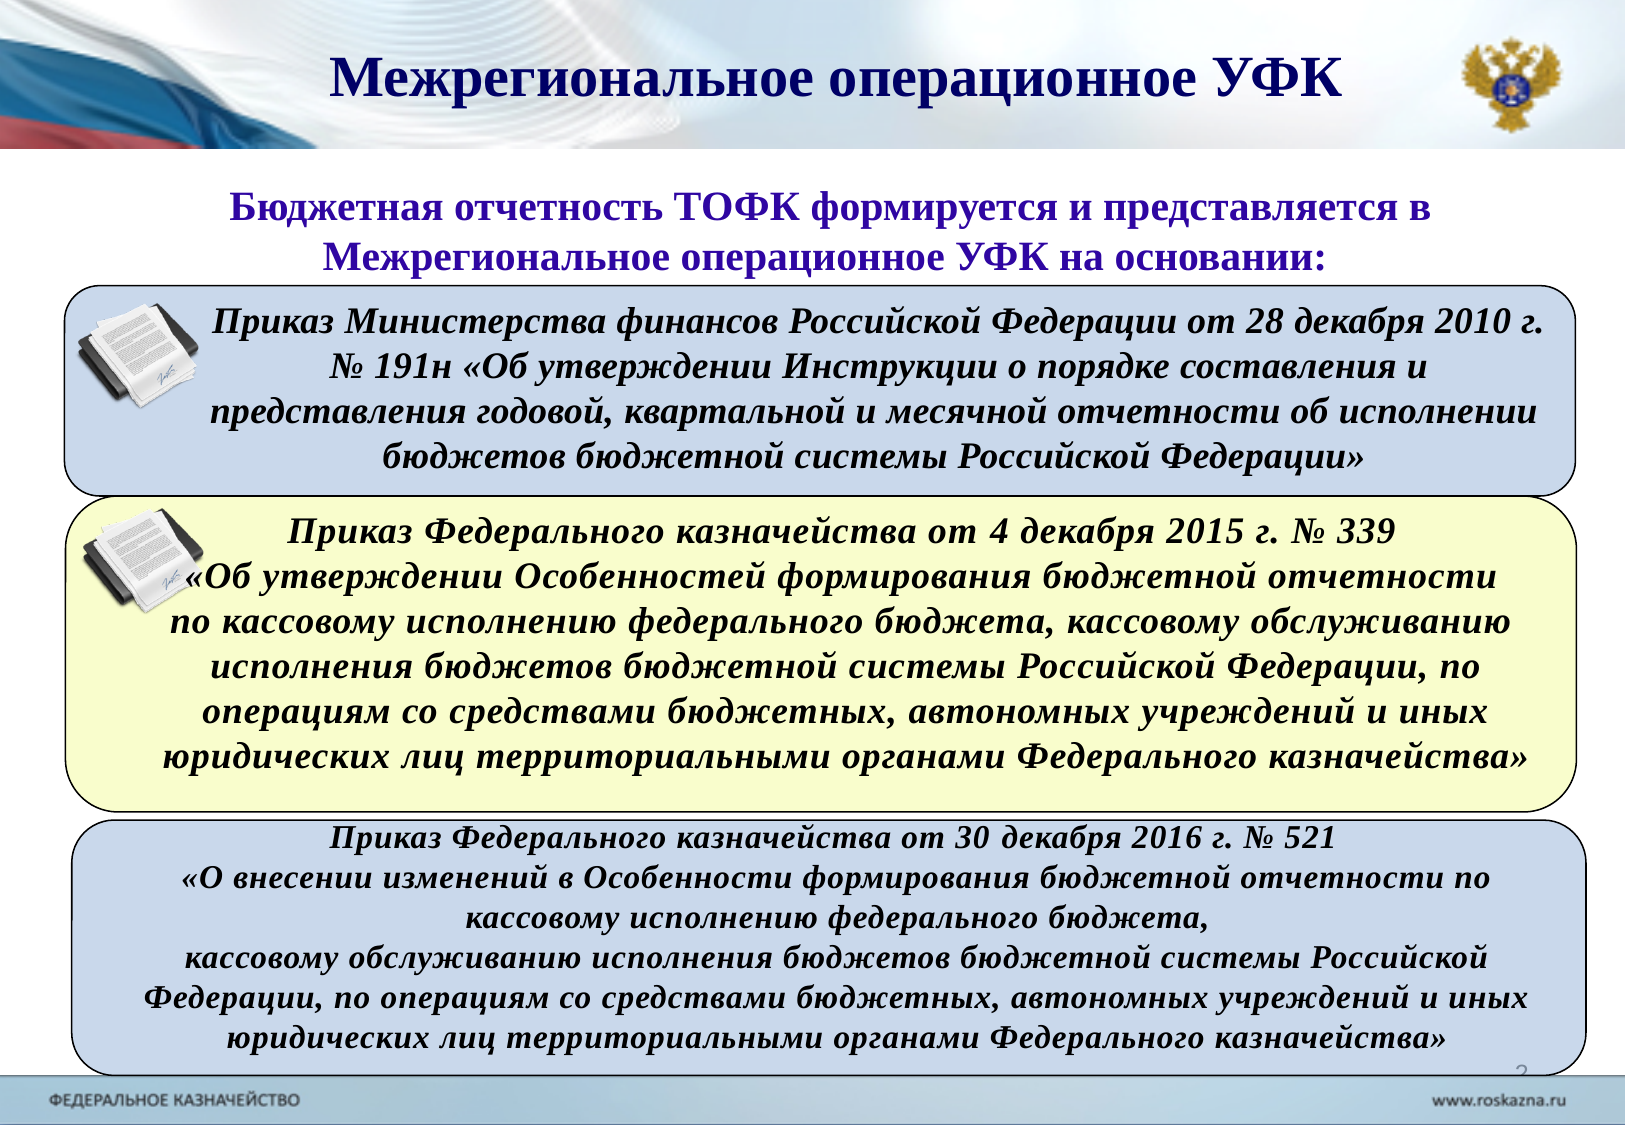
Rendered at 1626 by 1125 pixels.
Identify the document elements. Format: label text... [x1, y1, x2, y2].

text_box [82, 286, 1553, 290]
text_box Приказ Федерального казначейства от 4 декабря 2015 г. № 339 «Об утверждении Особенностей формирования бюджетной отчетности по кассовому исполнению федерального бюджета, кассовому обслуживанию исполнения бюджетов бюджетной системы Российской Федерации, по операциям со средствами бюджетных, автономных учреждений и иных юридических лиц территориальными органами Федерального казначейства» [142, 498, 1552, 784]
picture [74, 291, 199, 416]
text_box [65, 504, 1577, 810]
text_box Бюджетная отчетность ТОФК формируется и представляется в Межрегиональное операционное УФК на основании: [75, 171, 1586, 286]
text_box Приказ Министерства финансов Российской Федерации от 28 декабря 2010 г. № 191н «Об утверждении Инструкции о порядке составления и представления годовой, квартальной и месячной отчетности об исполнении бюджетов бюджетной системы Российской Федерации» [186, 288, 1573, 484]
picture [0, 0, 1625, 150]
text_box Приказ Федерального казначейства от 30 декабря 2016 г. № 521 «О внесении изменений в Особенности формирования бюджетной отчетности по кассовому исполнению федерального бюджета, кассовому обслуживанию исполнения бюджетов бюджетной системы Российской Федерации, по операциям со средствами бюджетных, автономных учреждений и иных юридических лиц территориальными органами Федерального казначейства» [103, 807, 1573, 1063]
text_box [64, 303, 1567, 497]
picture [80, 495, 205, 620]
picture [0, 1075, 1625, 1125]
text_box [71, 821, 1586, 1074]
